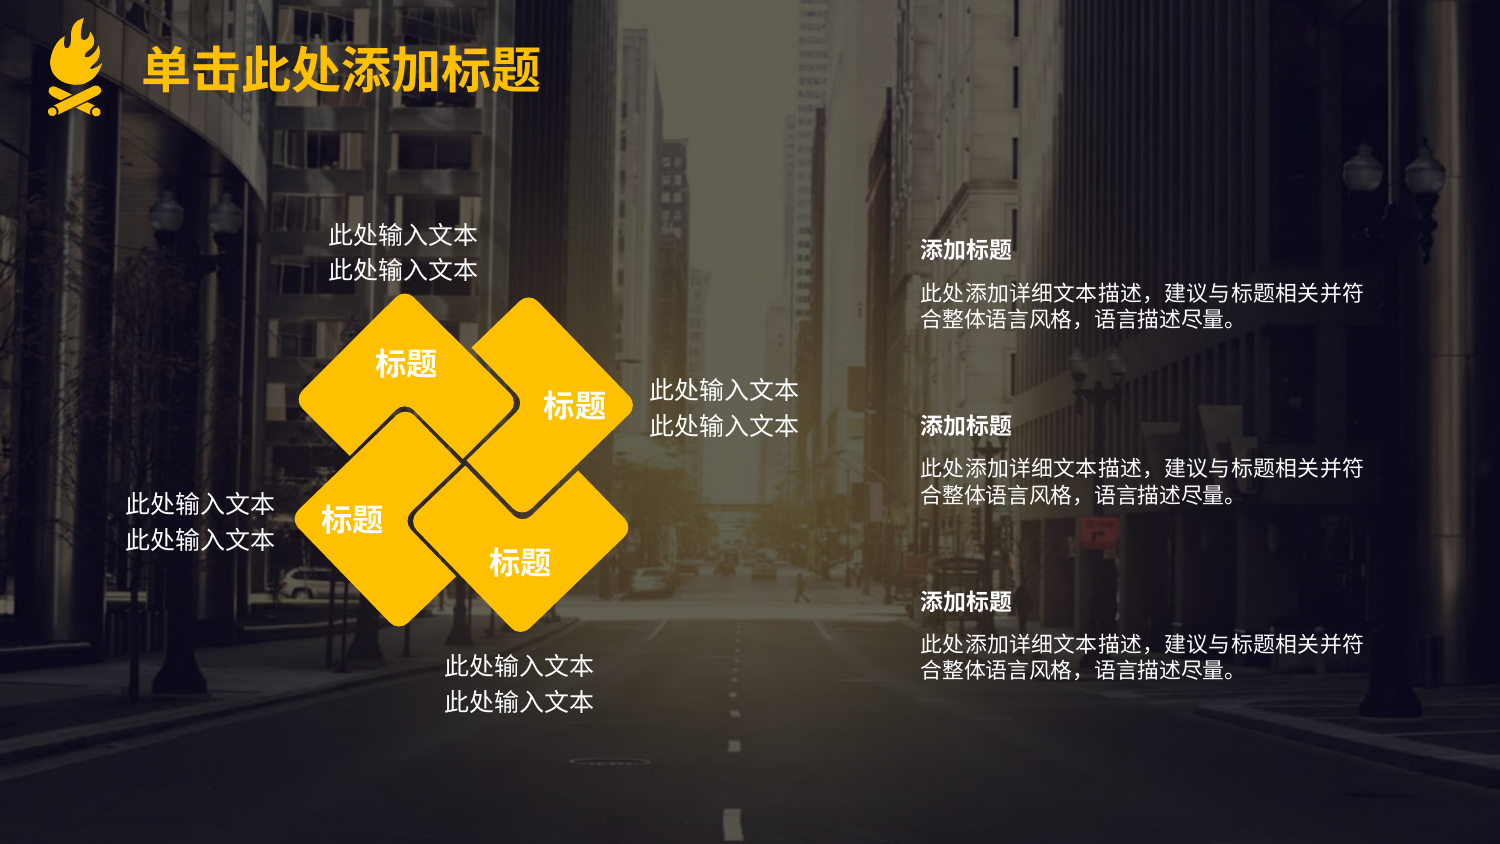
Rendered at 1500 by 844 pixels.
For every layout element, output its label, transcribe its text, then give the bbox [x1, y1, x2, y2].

text_box 此处输入文本 此处输入文本 [408, 643, 631, 718]
text_box 标题 [413, 465, 629, 632]
text_box 标题 [294, 411, 462, 627]
text_box 标题 [466, 297, 633, 513]
text_box 单击此处添加标题 [126, 31, 557, 107]
text_box 此处输入文本 此处输入文本 [638, 367, 861, 443]
text_box 标题 [298, 293, 514, 459]
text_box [905, 404, 1380, 516]
picture [0, 0, 1500, 844]
text_box 此处输入文本 此处输入文本 [292, 211, 516, 287]
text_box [905, 228, 1380, 341]
text_box 此处输入文本 此处输入文本 [64, 481, 287, 556]
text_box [905, 580, 1380, 692]
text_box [46, 18, 103, 118]
